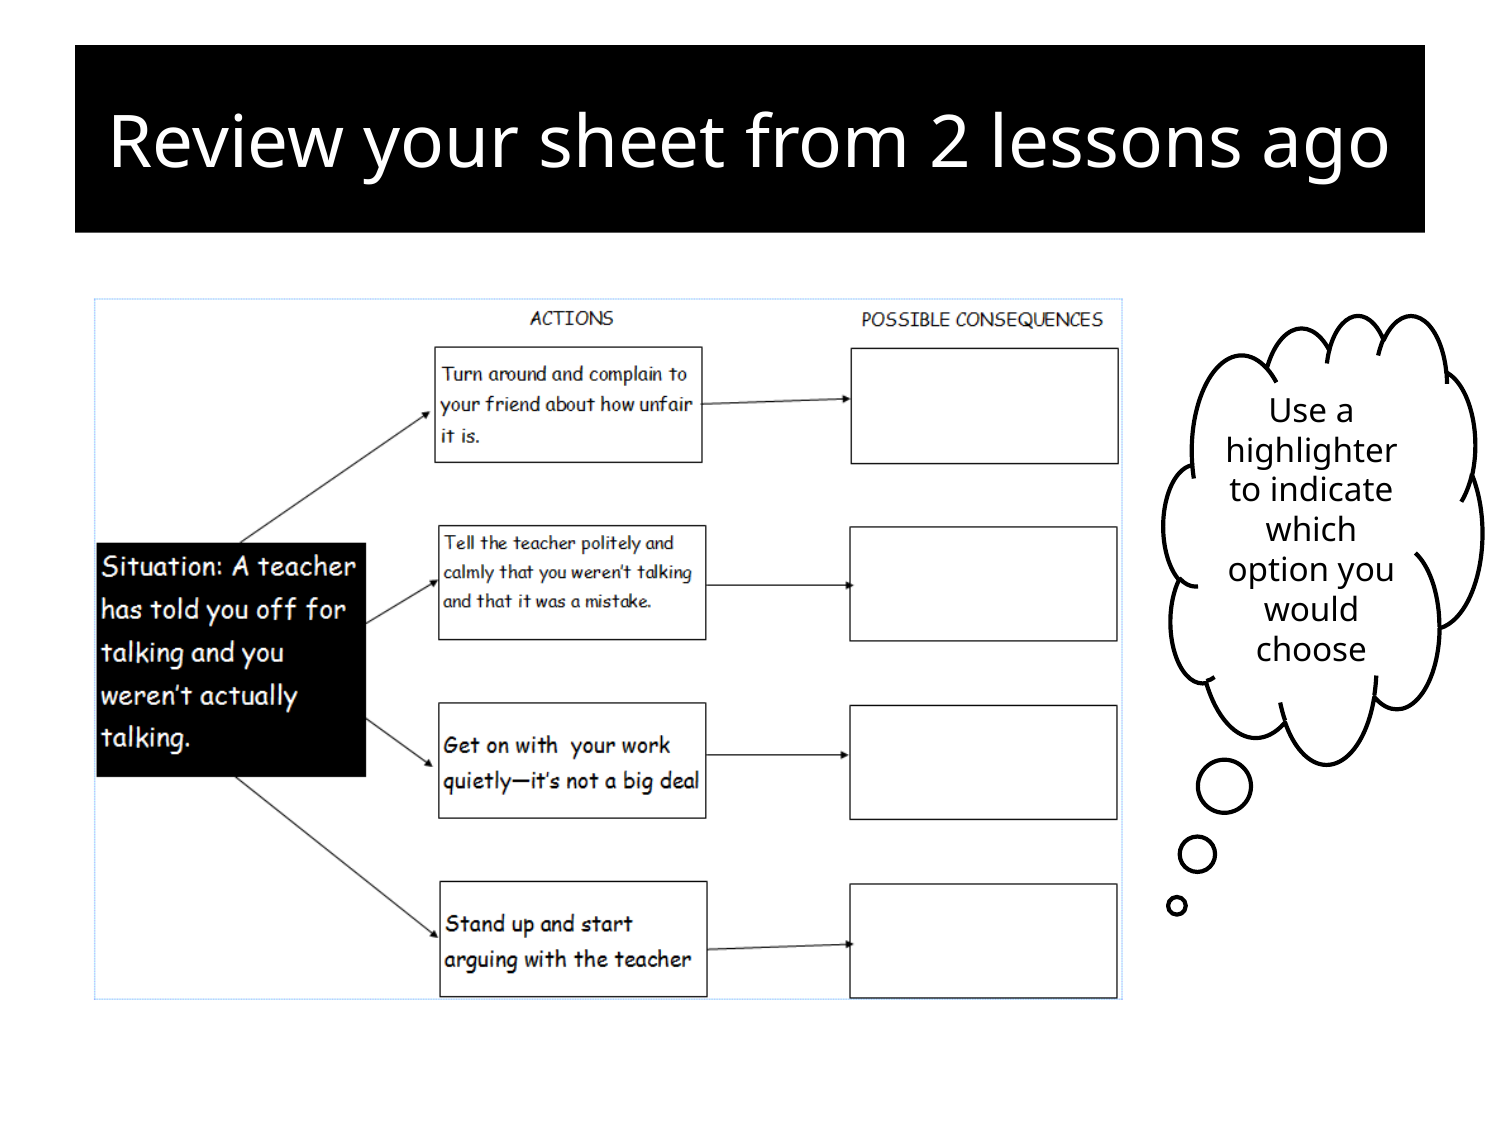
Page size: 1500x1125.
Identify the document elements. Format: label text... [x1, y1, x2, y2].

text_box Use a highlighter to indicate which option you would choose [1177, 834, 1218, 875]
text_box Use a highlighter to indicate which option you would choose [1161, 313, 1485, 768]
picture [76, 286, 1150, 1019]
text_box Use a highlighter to indicate which option you would choose [1195, 757, 1254, 815]
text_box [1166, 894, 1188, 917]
title Review your sheet from 2 lessons ago [75, 45, 1425, 233]
